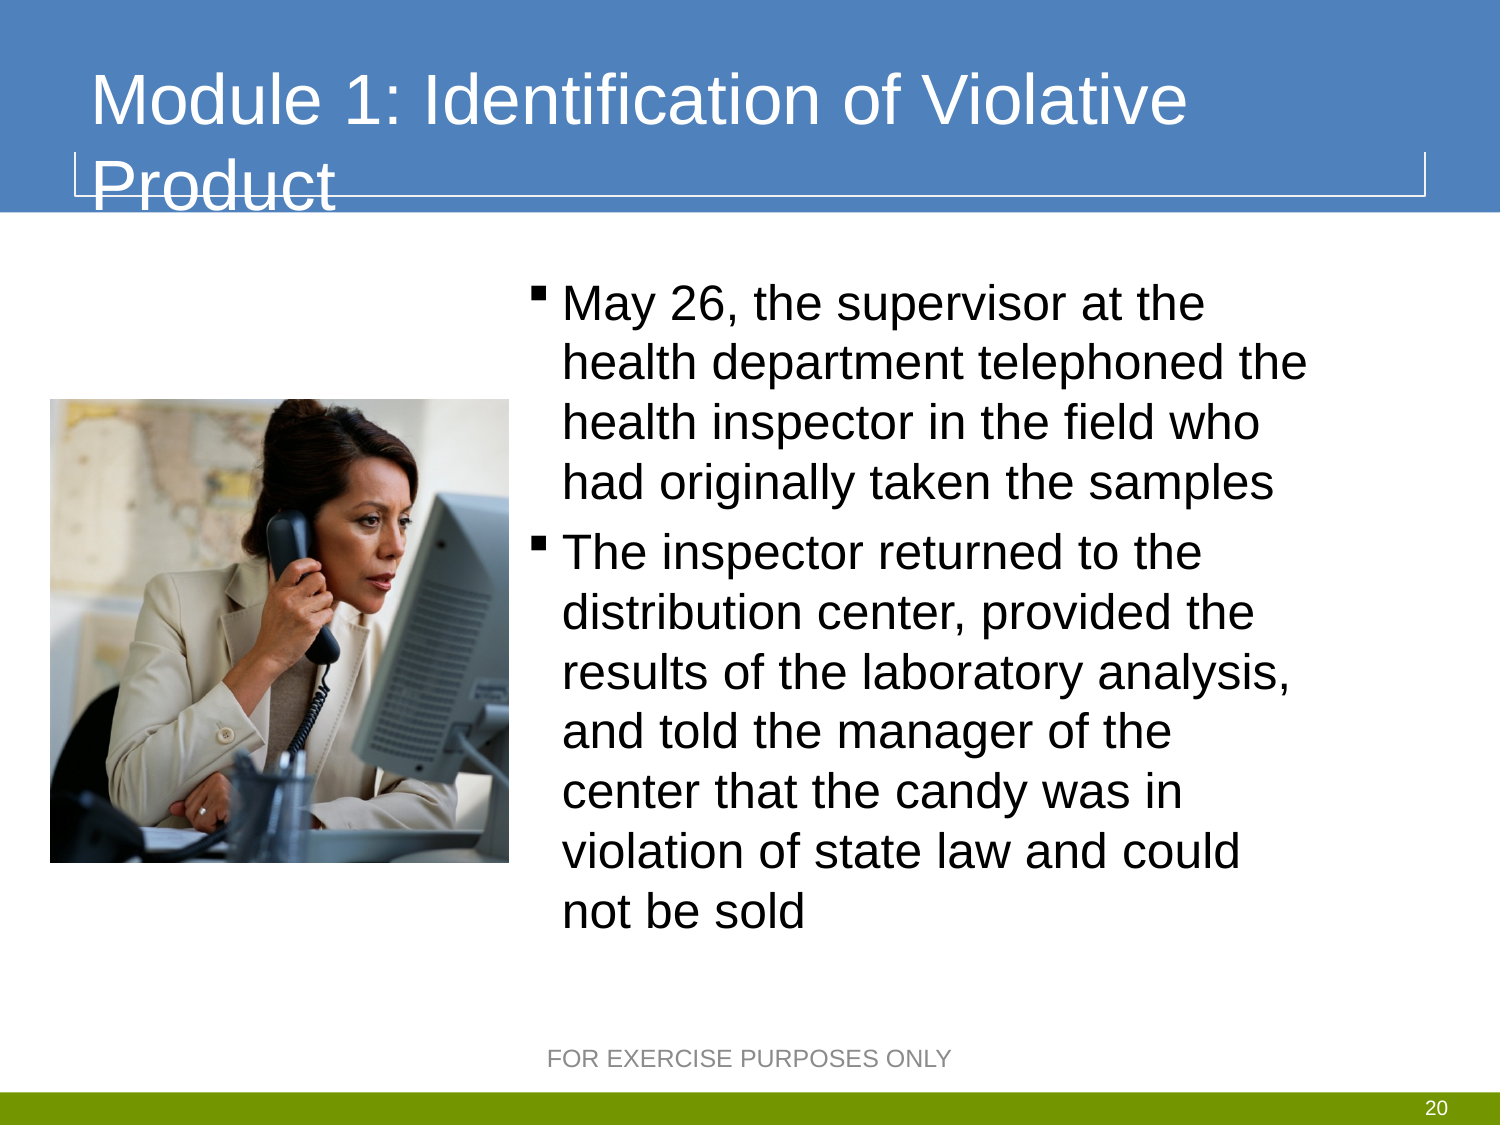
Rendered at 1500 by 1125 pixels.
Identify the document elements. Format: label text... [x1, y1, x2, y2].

title Module 1: Identification of Violative Product [74, 44, 1426, 233]
footer FOR EXERCISE PURPOSES ONLY [512, 1042, 988, 1103]
picture [49, 399, 509, 863]
list May 26, the supervisor at the health department telephoned the health inspector in the field who had originally taken the samples The inspector returned to the distribution center, provided the results of the laboratory analysis, and told the manager of the center that the candy was in violation of state law and could not be sold [512, 262, 1329, 1006]
